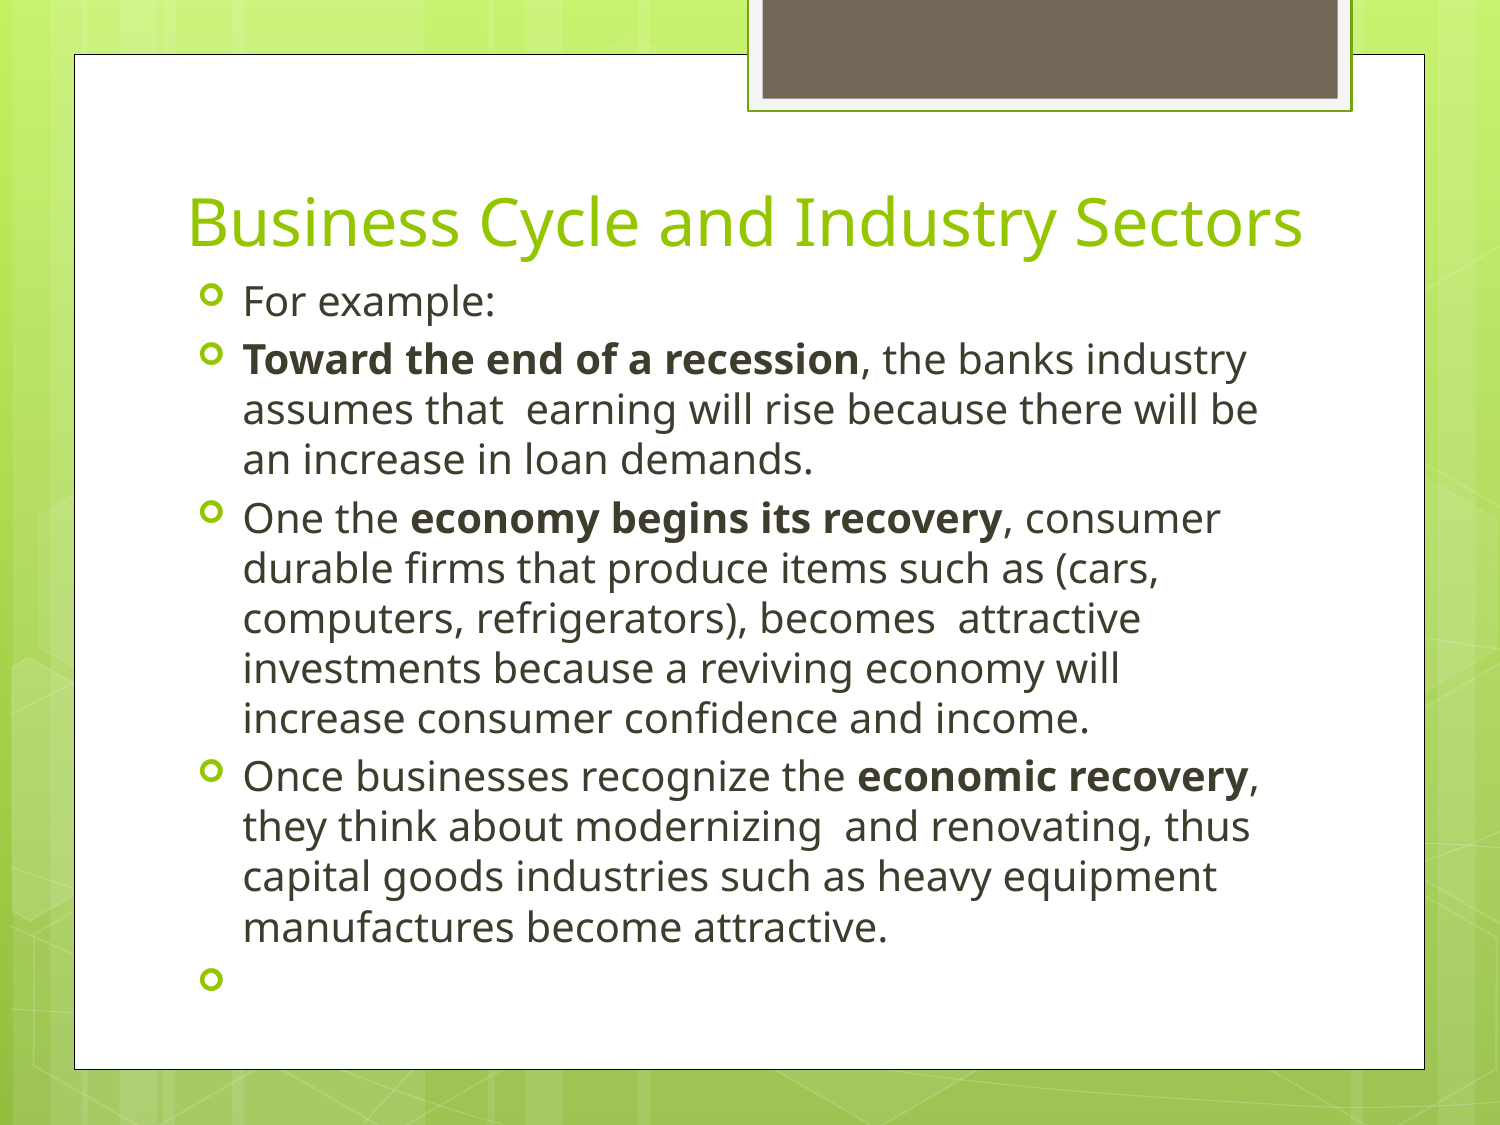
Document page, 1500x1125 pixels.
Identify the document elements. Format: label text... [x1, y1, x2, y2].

list For example: Toward the end of a recession, the banks industry assumes that earning will rise because there will be an increase in loan demands. One the economy begins its recovery, consumer durable firms that produce items such as (cars, computers, refrigerators), becomes attractive investments because a reviving economy will increase consumer confidence and income. Once businesses recognize the economic recovery, they think about modernizing and renovating, thus capital goods industries such as heavy equipment manufactures become attractive. [171, 266, 1283, 1031]
title Business Cycle and Industry Sectors [171, 168, 1324, 267]
